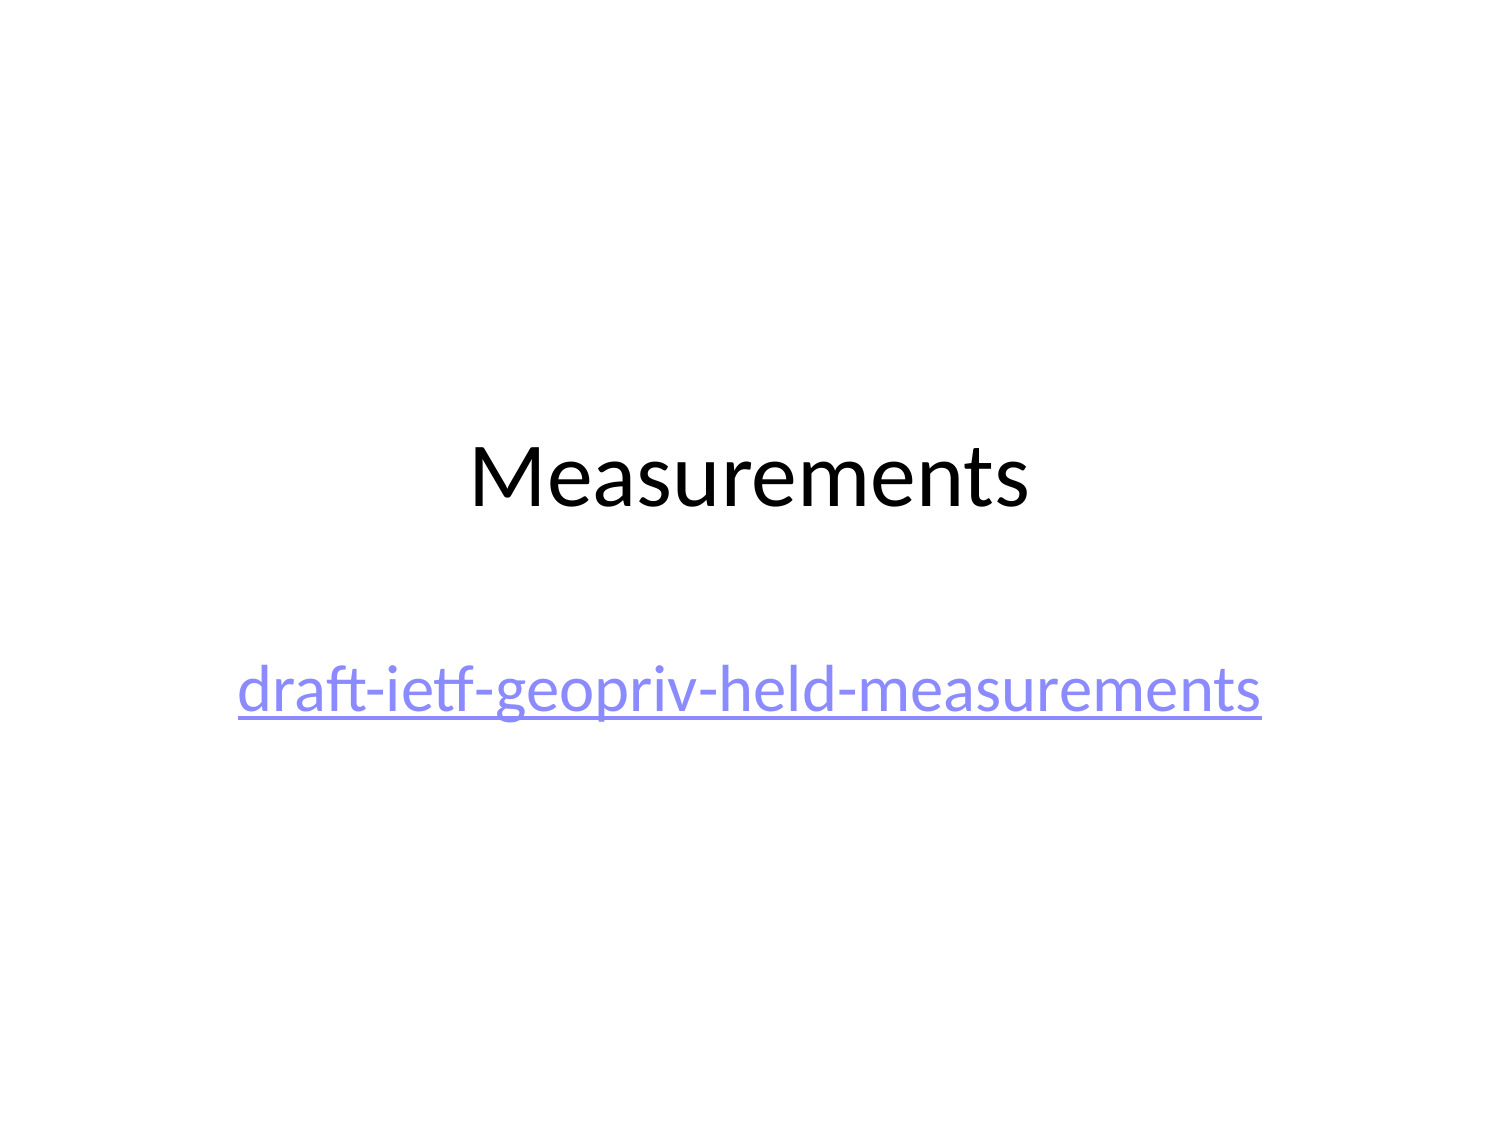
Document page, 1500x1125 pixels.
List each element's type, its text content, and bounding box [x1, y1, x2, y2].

subtitle draft-ietf-geopriv-held-measurements [183, 637, 1317, 925]
title Measurements [112, 349, 1388, 591]
